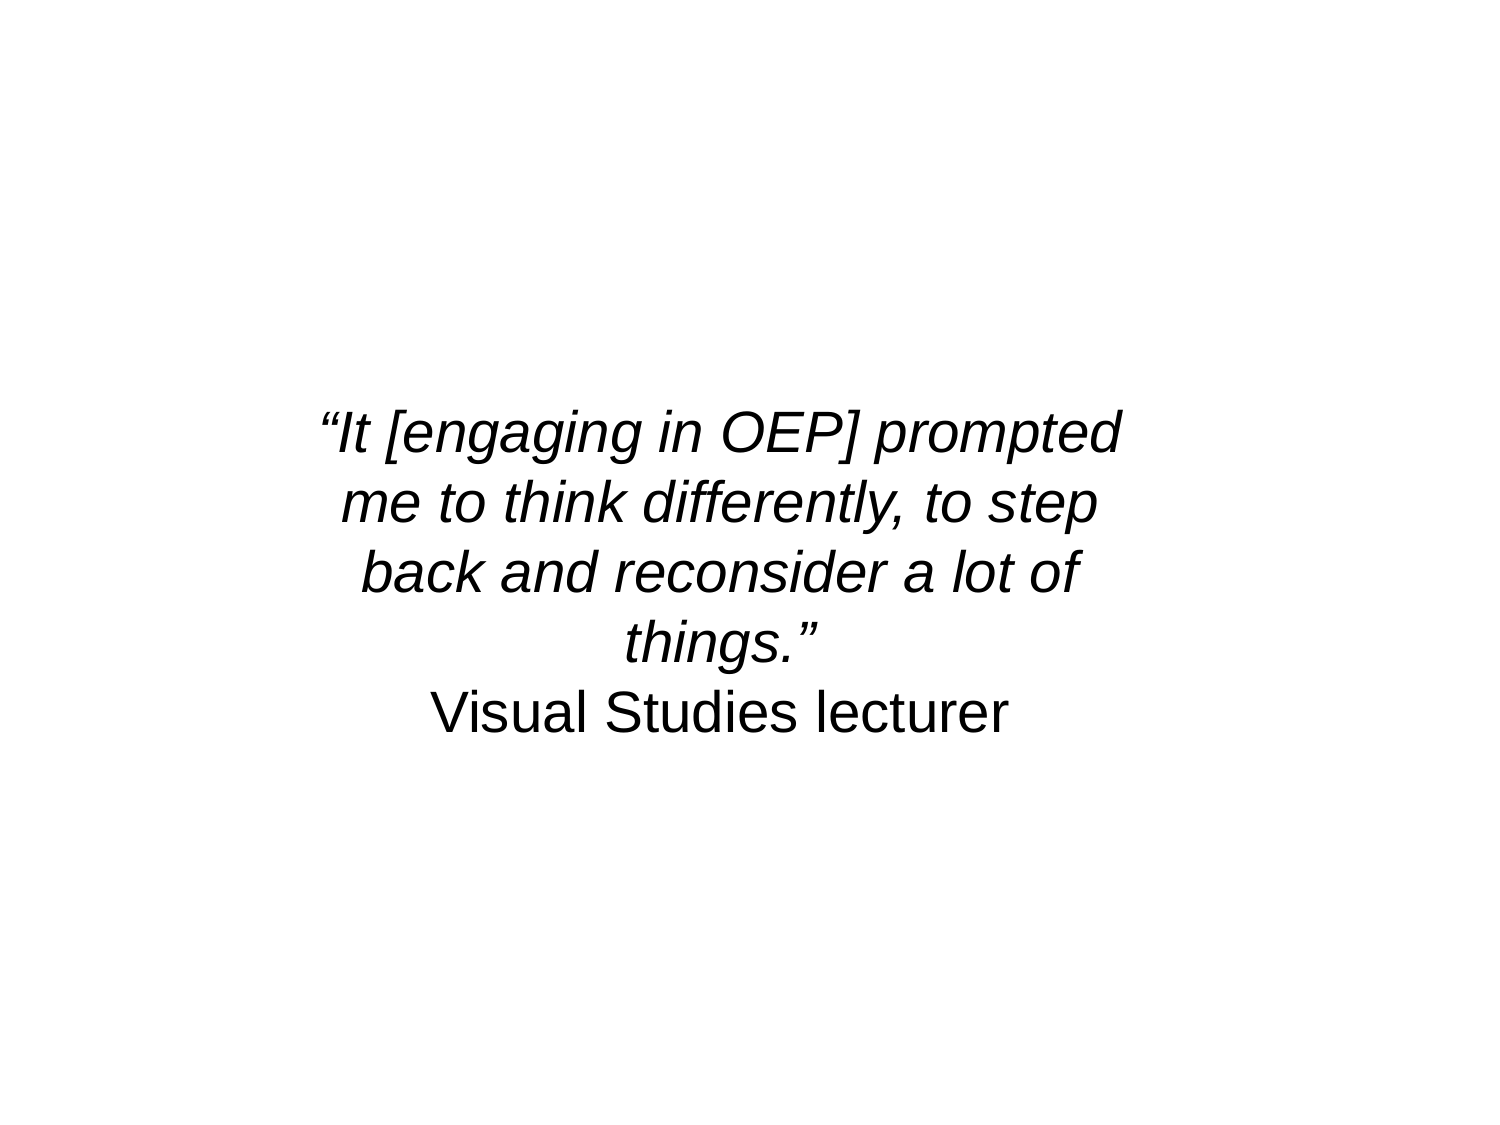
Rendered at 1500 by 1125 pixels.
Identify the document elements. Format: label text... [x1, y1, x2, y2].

text_box “It [engaging in OEP] prompted me to think differently, to step back and reconsider a lot of things.” Visual Studies lecturer [292, 386, 1149, 752]
